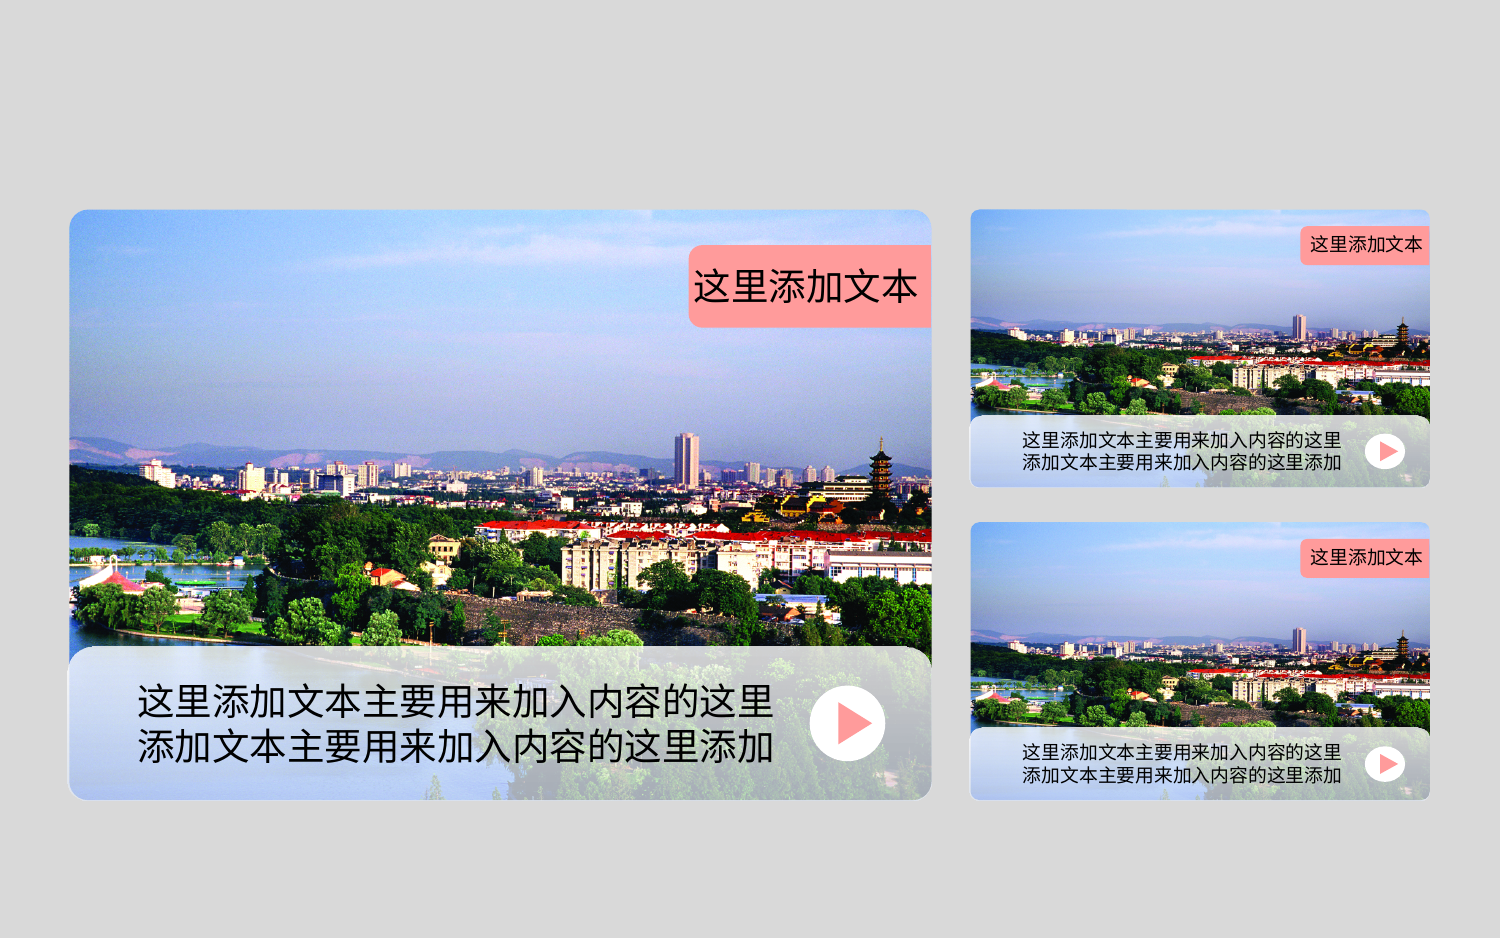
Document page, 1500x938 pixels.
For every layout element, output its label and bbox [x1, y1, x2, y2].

text_box [969, 521, 1441, 801]
text_box [67, 209, 950, 801]
text_box [969, 209, 1441, 488]
